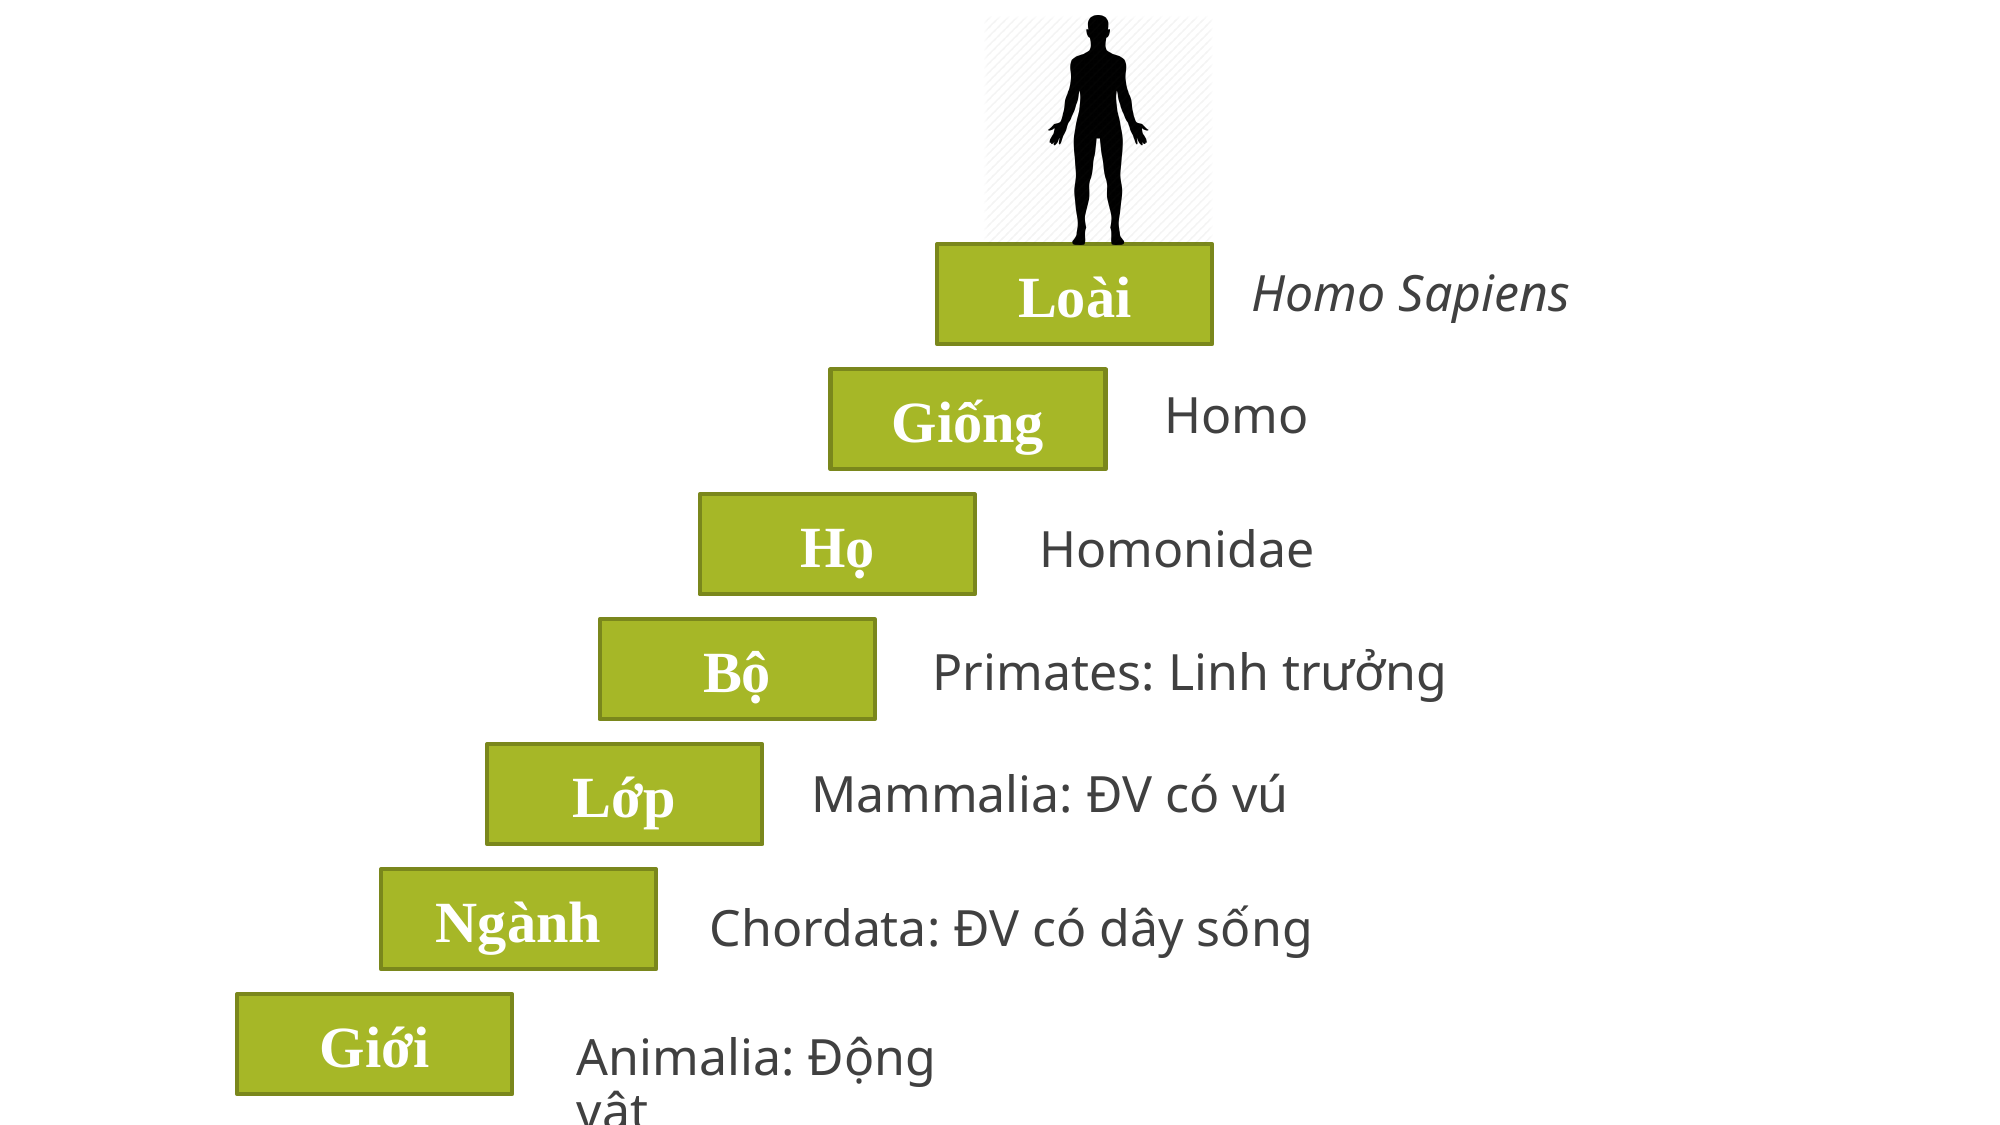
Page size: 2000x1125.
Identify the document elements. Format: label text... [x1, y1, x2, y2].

text_box Homo Sapiens [1237, 260, 1613, 330]
text_box Ngành [379, 867, 658, 971]
text_box Lớp [485, 742, 764, 846]
text_box Giới [235, 992, 514, 1096]
text_box Animalia: Động vật [562, 1024, 1025, 1125]
text_box Homonidae [1024, 517, 1400, 587]
picture [983, 15, 1213, 245]
text_box Mammalia: ĐV có vú [796, 761, 1325, 831]
text_box Chordata: ĐV có dây sống [695, 896, 1400, 965]
text_box Loài [935, 242, 1214, 346]
text_box Họ [698, 492, 977, 596]
text_box Giống [828, 367, 1108, 471]
text_box Bộ [598, 617, 877, 721]
text_box Homo [1149, 382, 1525, 452]
text_box Primates: Linh trưởng [917, 639, 1463, 763]
